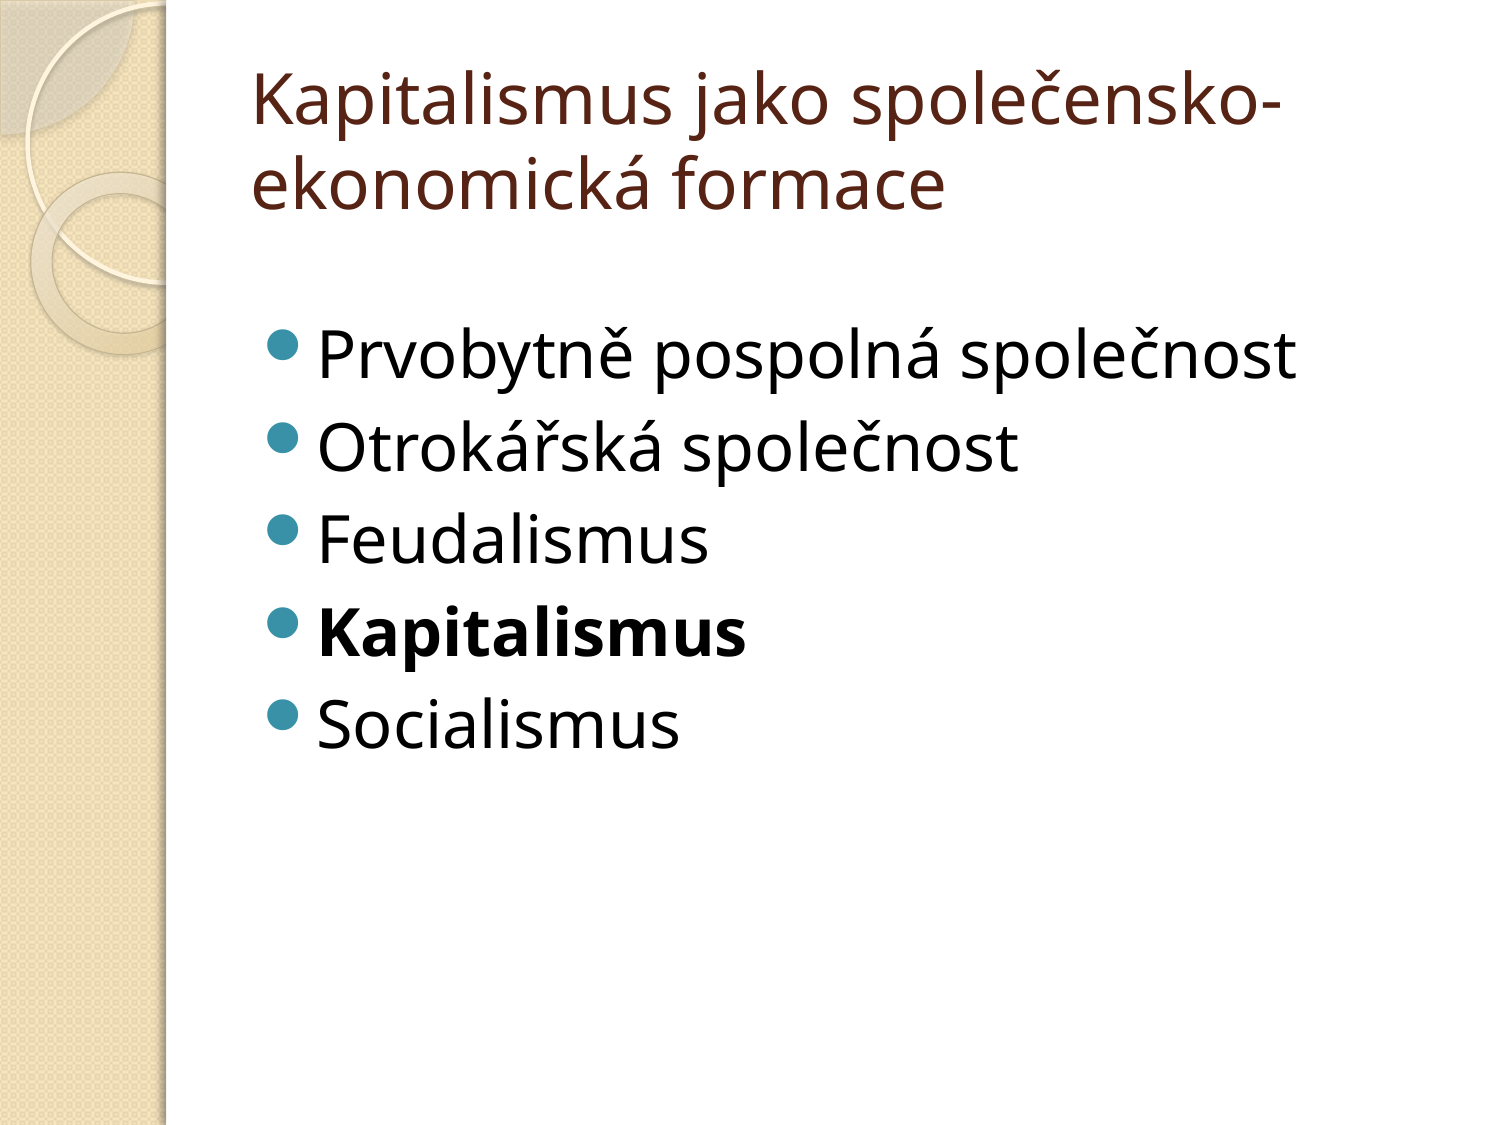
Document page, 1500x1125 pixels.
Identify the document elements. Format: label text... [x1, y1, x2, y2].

list Prvobytně pospolná společnost Otrokářská společnost Feudalismus Kapitalismus Socialismus [234, 304, 1465, 1093]
title Kapitalismus jako společensko-ekonomická formace [235, 45, 1466, 233]
